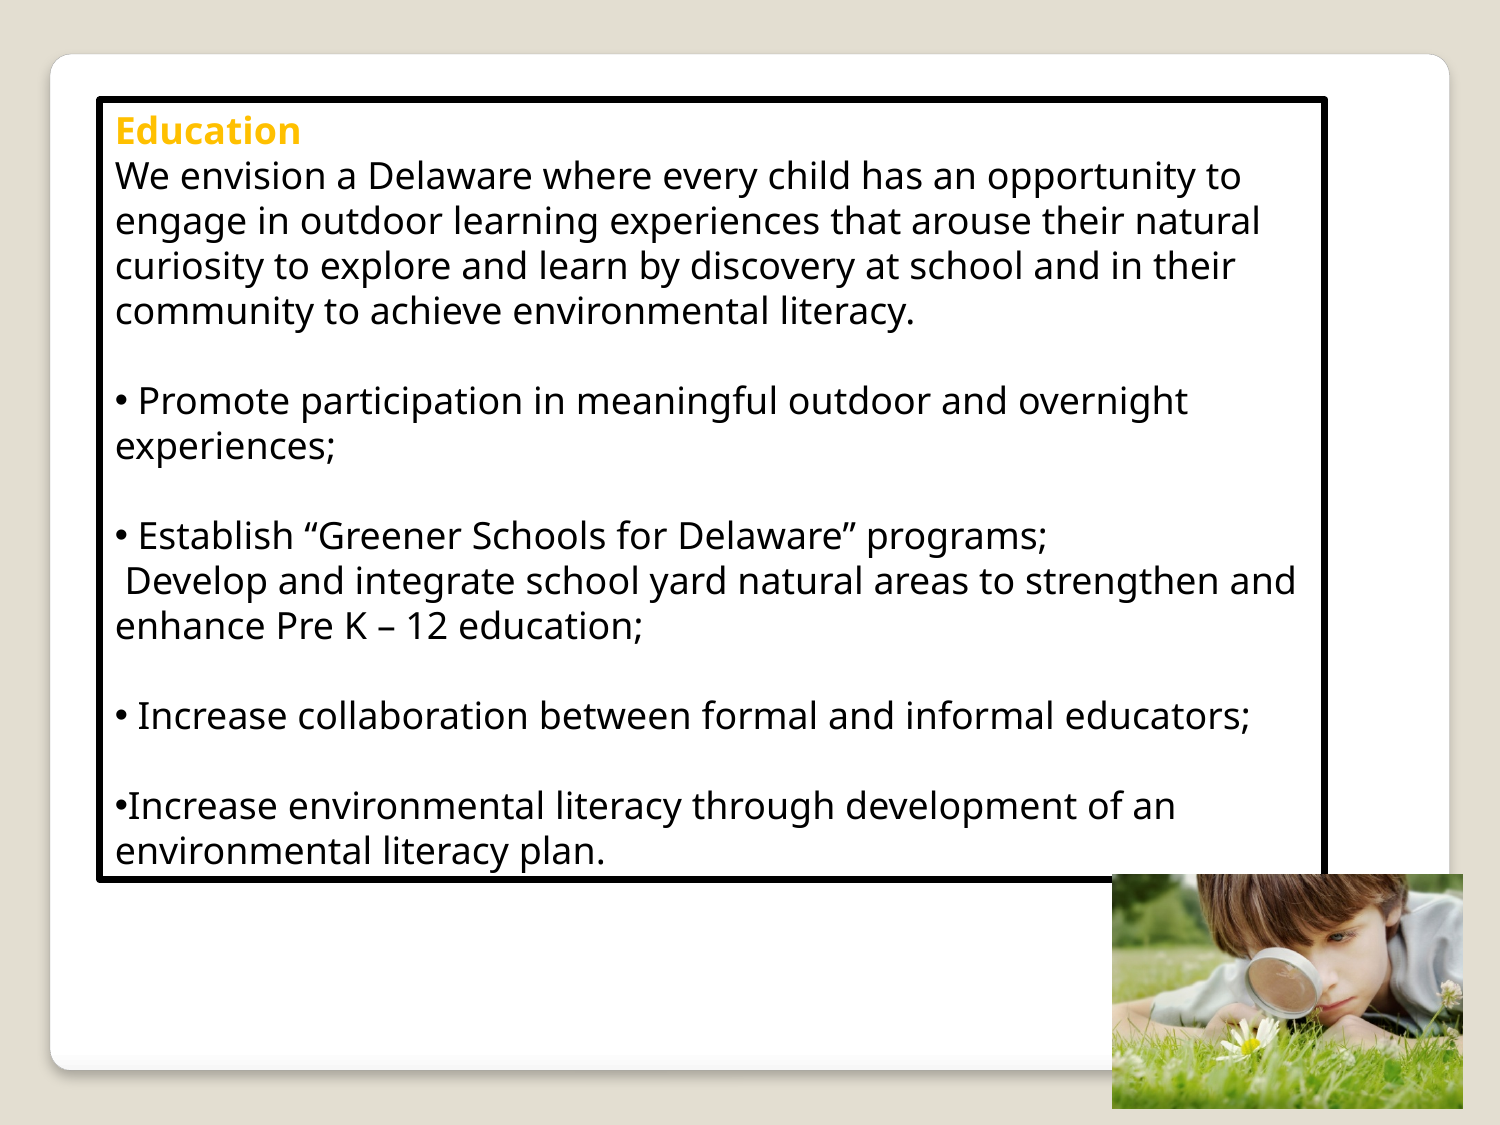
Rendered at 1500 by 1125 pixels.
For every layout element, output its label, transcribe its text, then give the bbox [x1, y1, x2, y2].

picture [1112, 874, 1463, 1109]
text_box Education We envision a Delaware where every child has an opportunity to engage in outdoor learning experiences that arouse their natural curiosity to explore and learn by discovery at school and in their community to achieve environmental literacy. Promote participation in meaningful outdoor and overnight experiences; Establish “Greener Schools for Delaware” programs; Develop and integrate school yard natural areas to strengthen and enhance Pre K – 12 education; Increase collaboration between formal and informal educators; Increase environmental literacy through development of an environmental literacy plan. [96, 96, 1328, 883]
